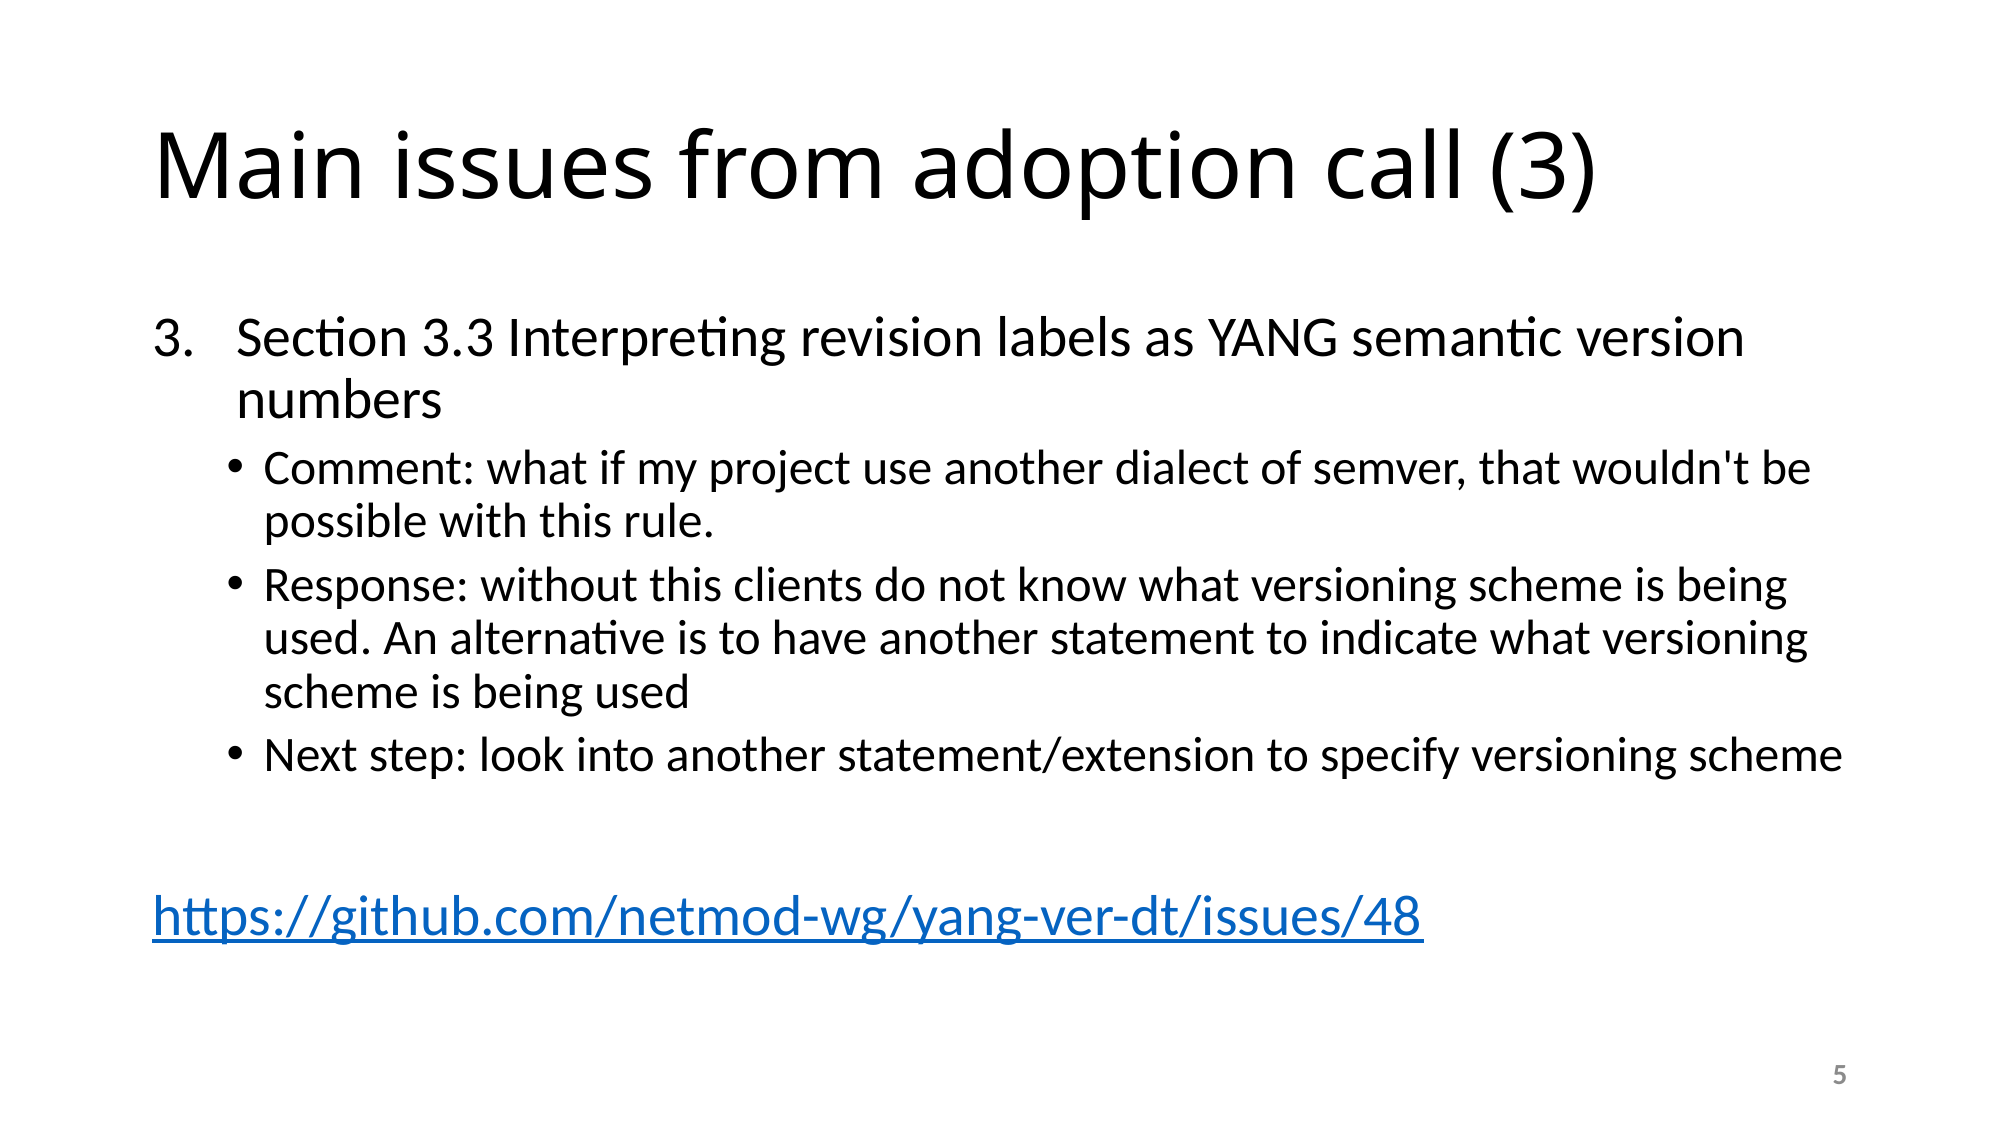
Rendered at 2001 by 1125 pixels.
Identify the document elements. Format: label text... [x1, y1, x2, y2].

list Section 3.3 Interpreting revision labels as YANG semantic version numbers Comment: what if my project use another dialect of semver, that wouldn't be possible with this rule. Response: without this clients do not know what versioning scheme is being used. An alternative is to have another statement to indicate what versioning scheme is being used Next step: look into another statement/extension to specify versioning scheme https://github.com/netmod-wg/yang-ver-dt/issues/48 [137, 299, 1863, 1014]
title Main issues from adoption call (3) [137, 59, 1863, 278]
slide_number 5 [1412, 1042, 1863, 1103]
